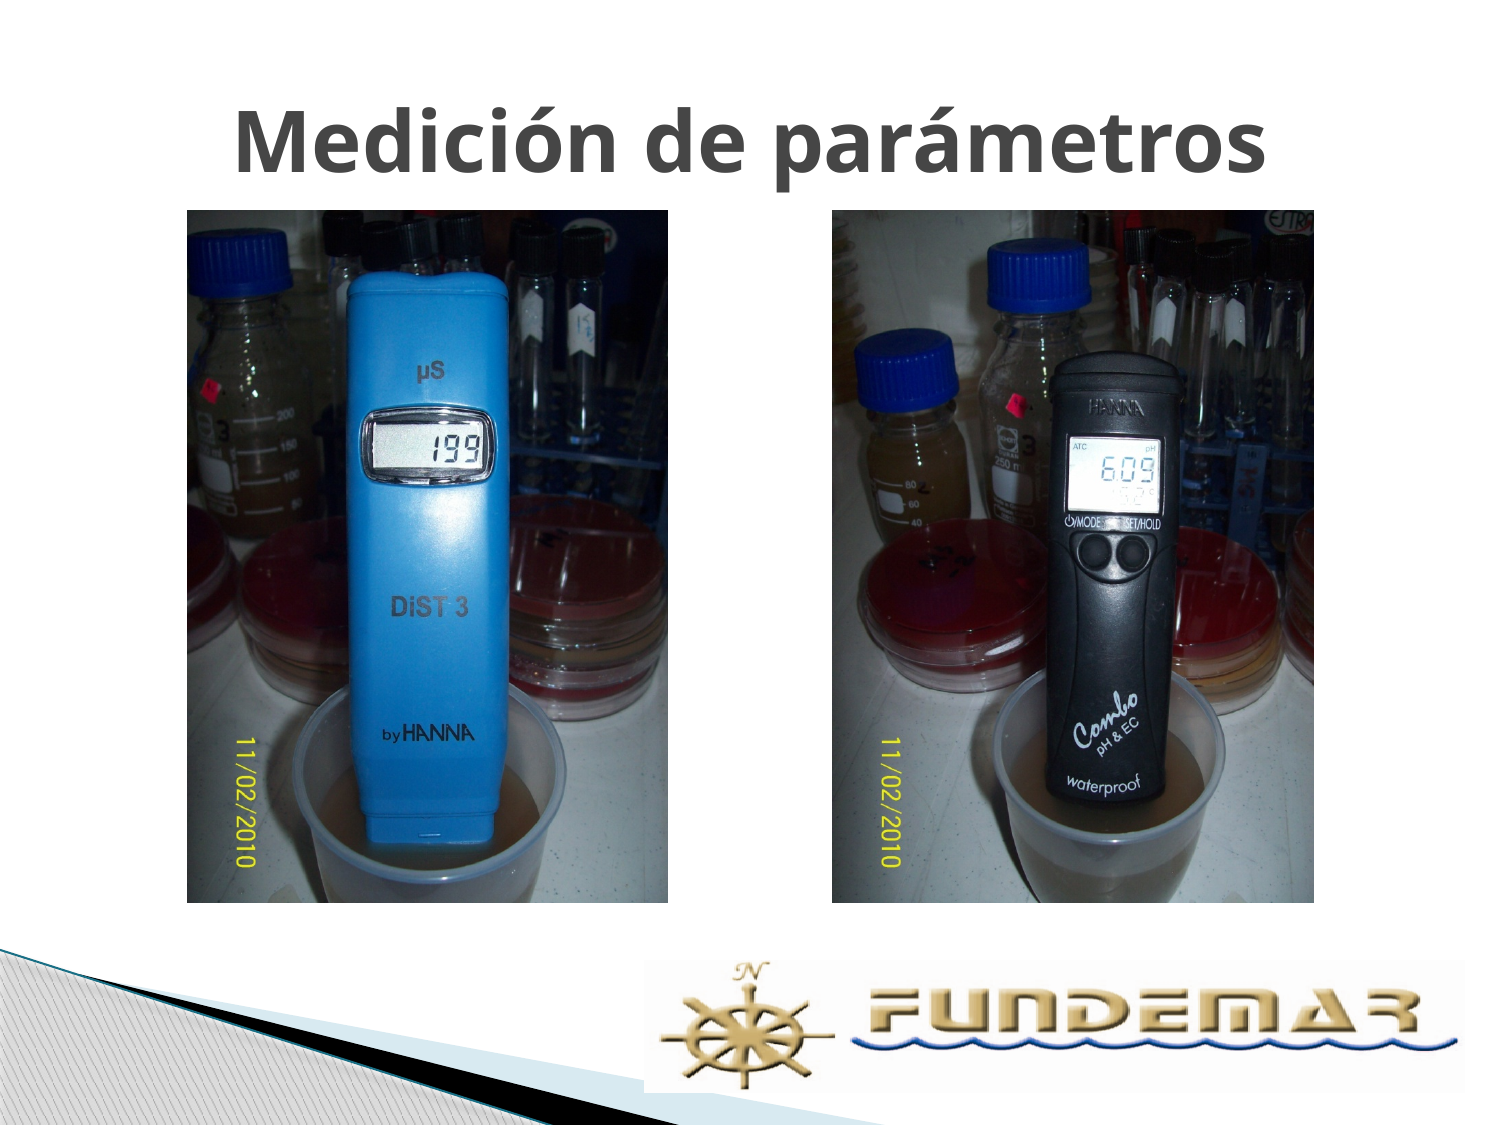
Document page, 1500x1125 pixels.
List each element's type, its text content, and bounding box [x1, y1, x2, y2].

title Medición de parámetros [75, 45, 1425, 233]
picture [187, 210, 669, 903]
picture [831, 210, 1315, 903]
picture [644, 960, 1466, 1093]
